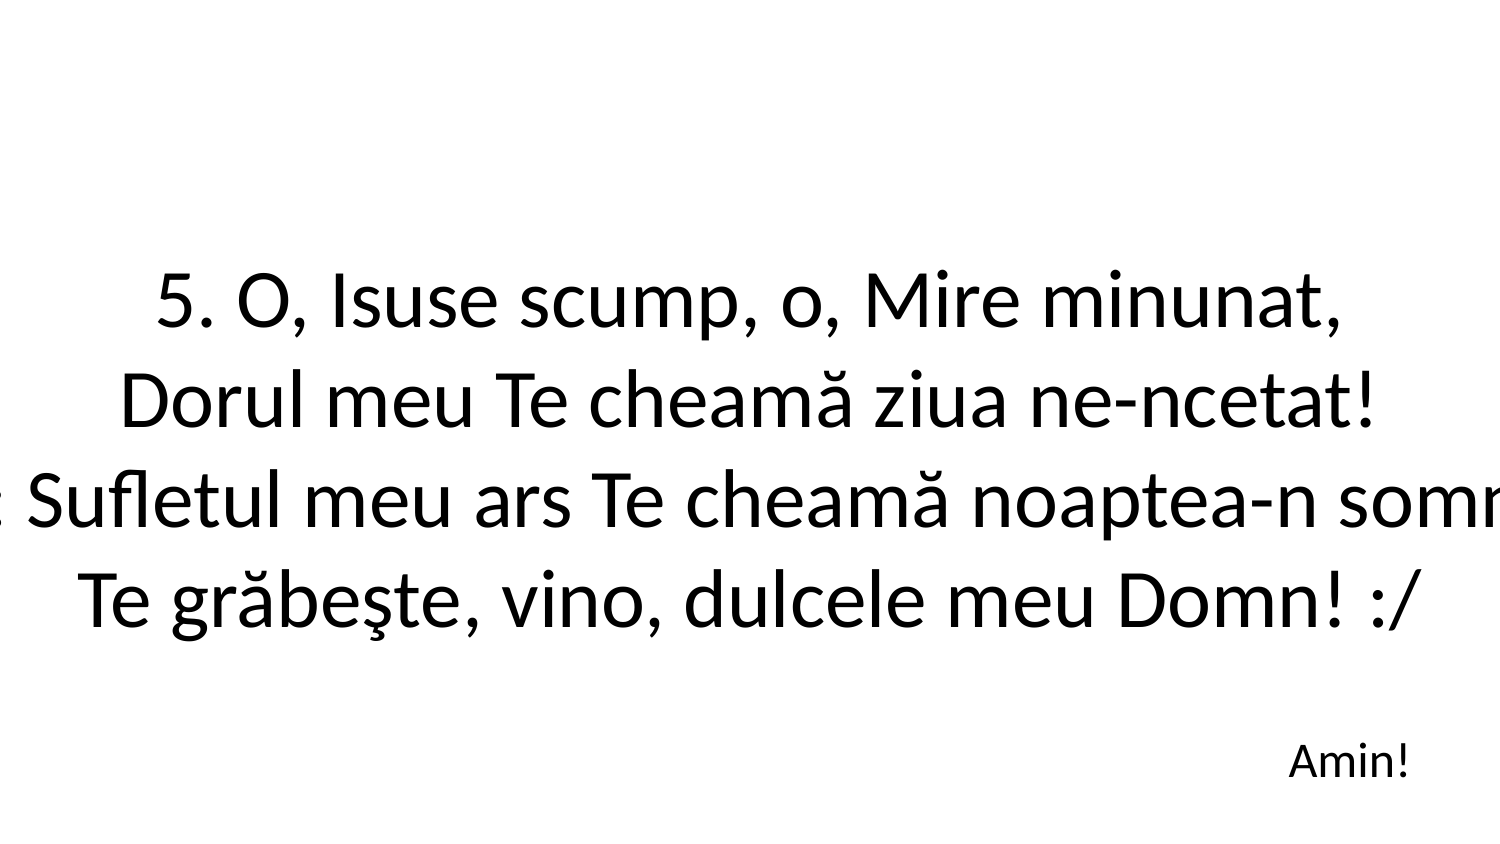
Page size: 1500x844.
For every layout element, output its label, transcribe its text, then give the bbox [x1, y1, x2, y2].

text_box Amin! [1273, 674, 1427, 795]
text_box 5. O, Isuse scump, o, Mire minunat, Dorul meu Te cheamă ziua ne-ncetat! /: Sufletul meu ars Te cheamă noaptea-n somn, Te grăbeşte, vino, dulcele meu Domn! :/ [0, 192, 1500, 652]
